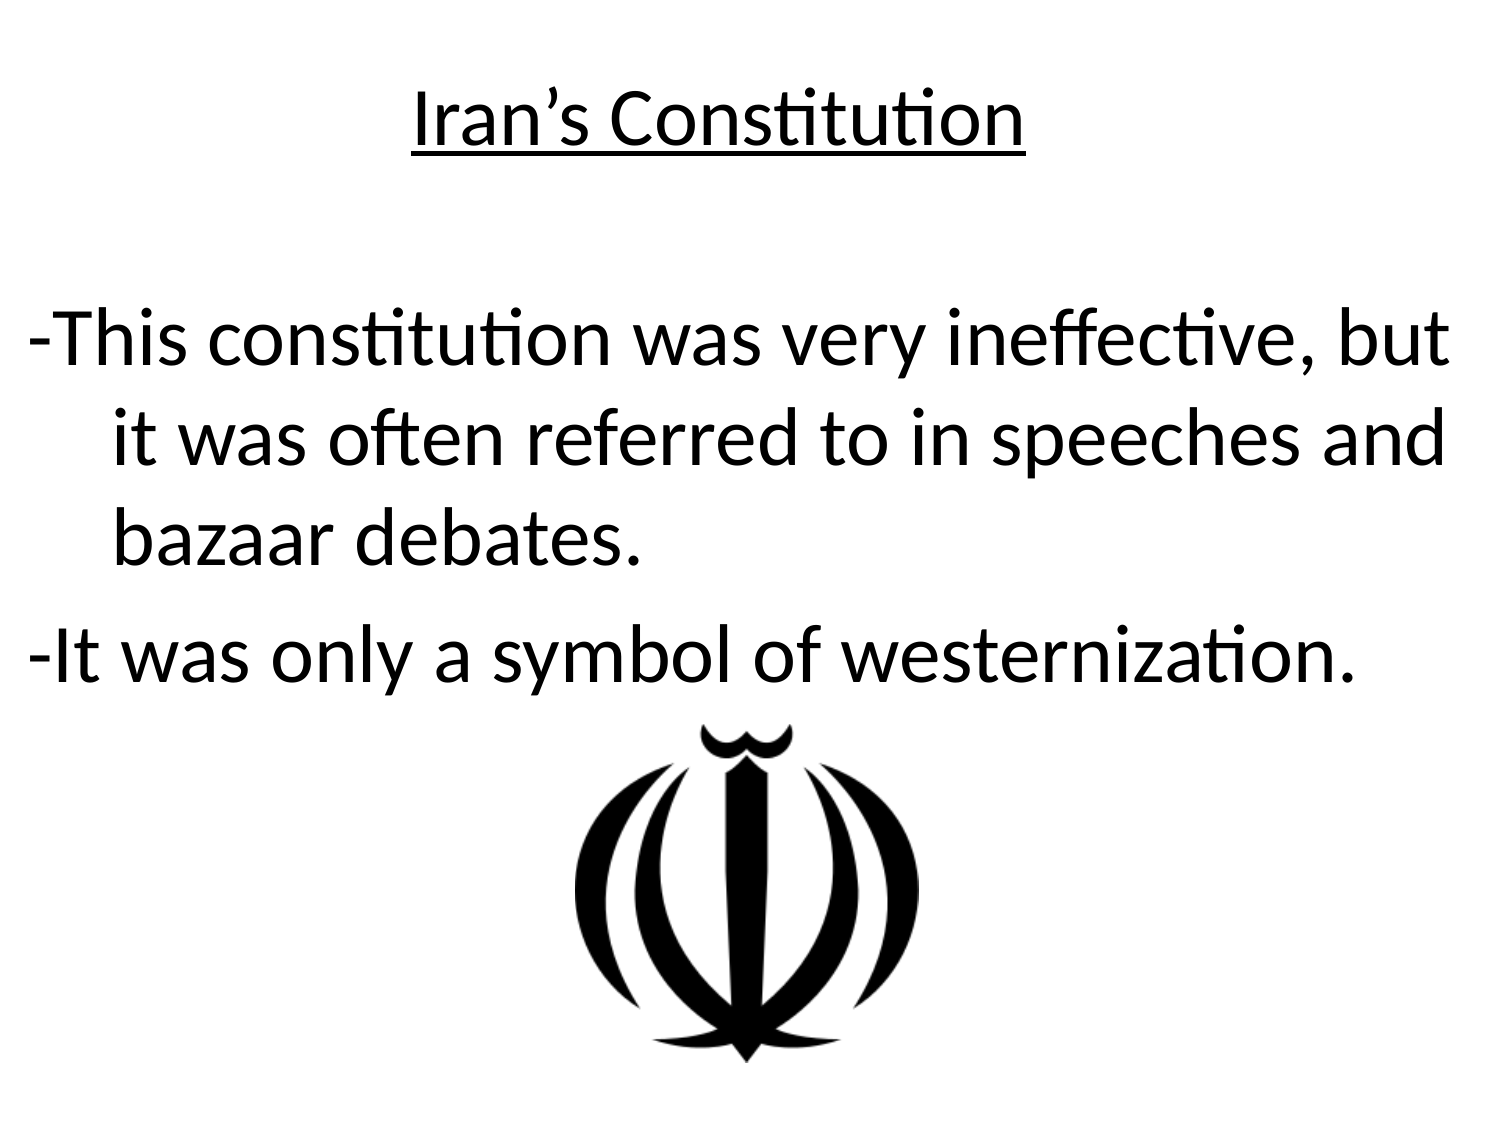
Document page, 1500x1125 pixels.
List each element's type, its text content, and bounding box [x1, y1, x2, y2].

picture [574, 724, 919, 1063]
text_box Iran’s Constitution [49, 54, 1388, 170]
list -This constitution was very ineffective, but it was often referred to in speeches and bazaar debates. -It was only a symbol of westernization. [12, 275, 1475, 1005]
